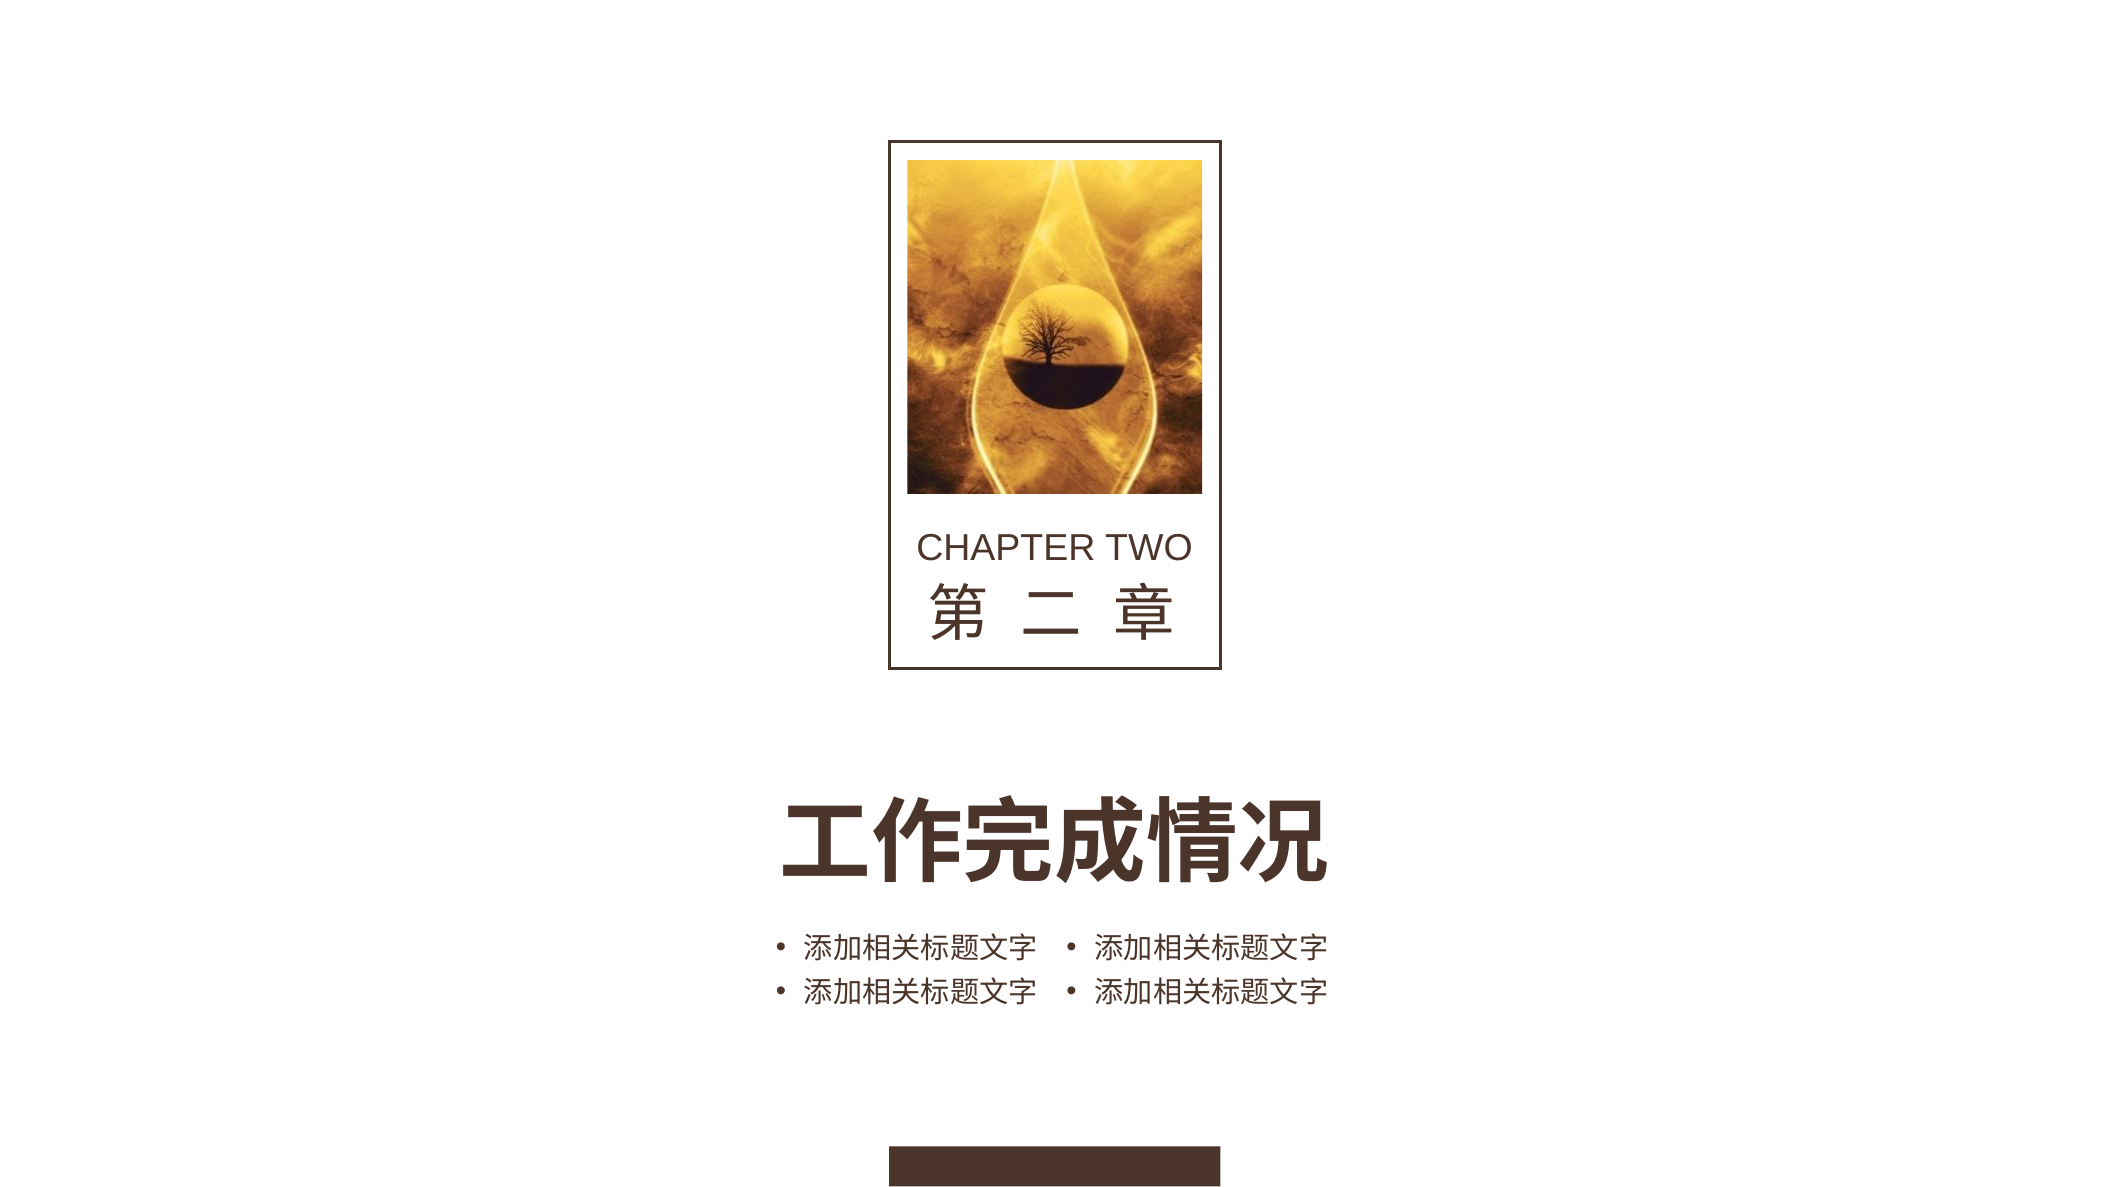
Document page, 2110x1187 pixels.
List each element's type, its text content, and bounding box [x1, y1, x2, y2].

text_box 第 二 章 [927, 573, 1176, 648]
text_box 工作完成情况 [729, 782, 1380, 893]
text_box [889, 141, 1221, 669]
text_box 添加相关标题文字 [775, 928, 1039, 965]
text_box [889, 1146, 1221, 1187]
text_box 添加相关标题文字 [1066, 973, 1329, 1009]
text_box [907, 160, 1203, 495]
text_box 添加相关标题文字 [775, 973, 1039, 1009]
text_box CHAPTER TWO [899, 509, 1210, 569]
text_box 添加相关标题文字 [1066, 928, 1329, 965]
